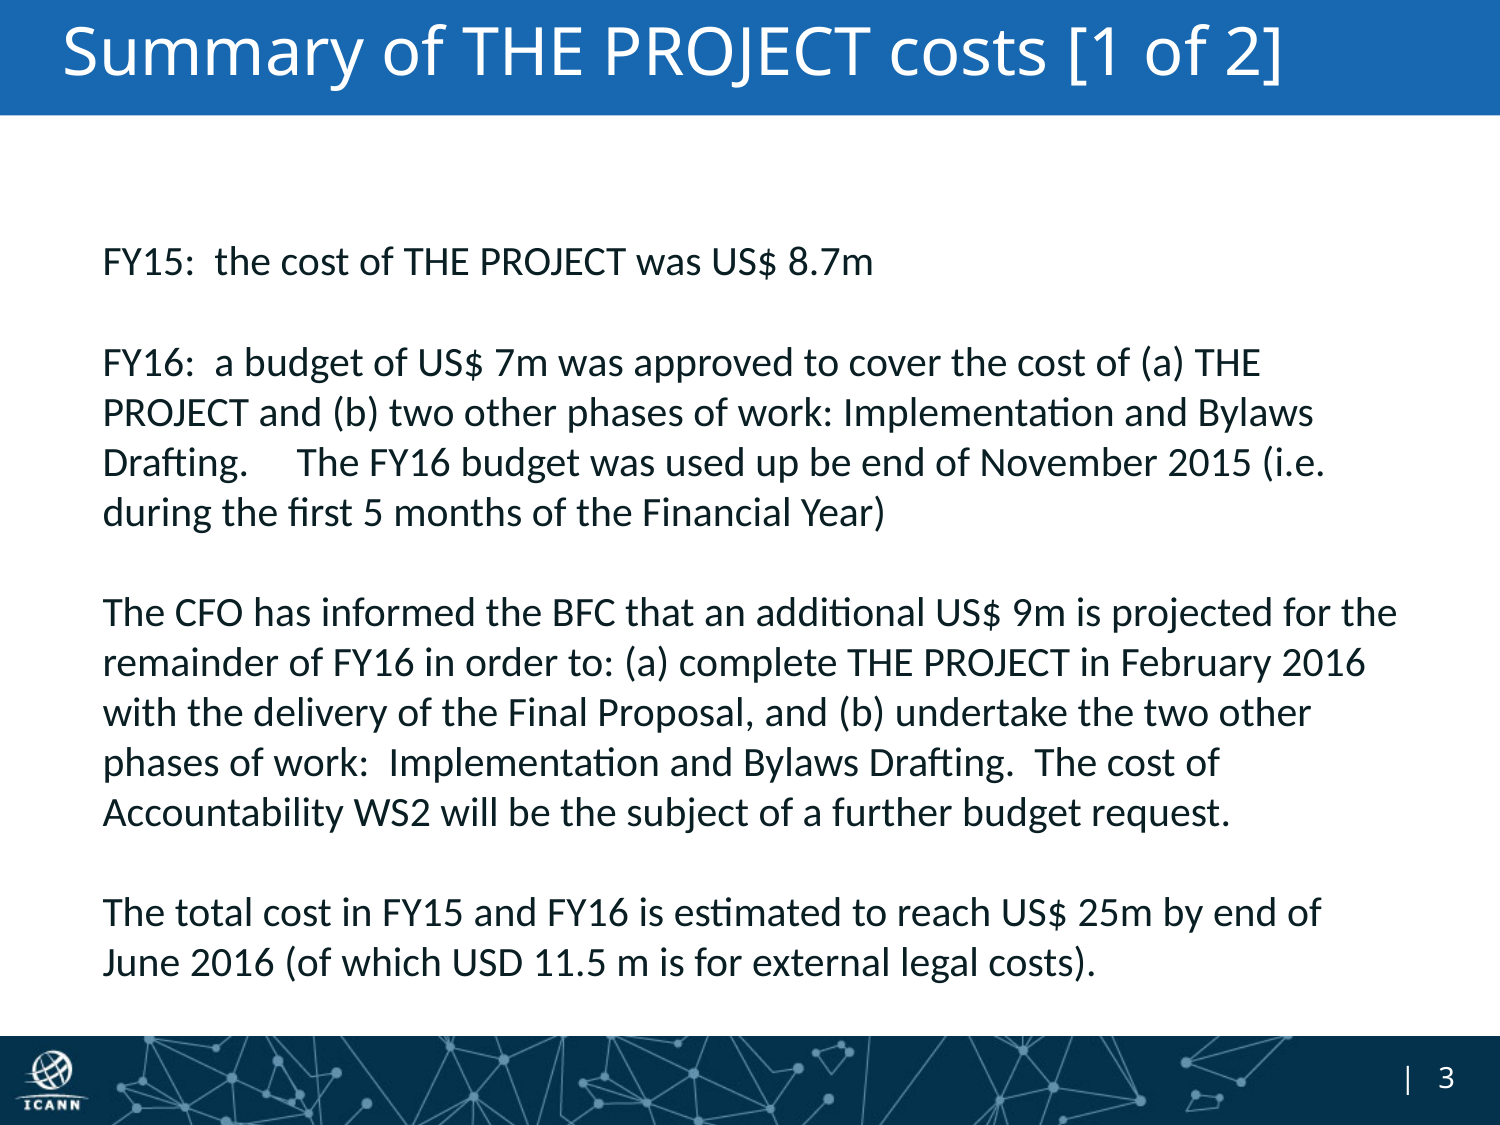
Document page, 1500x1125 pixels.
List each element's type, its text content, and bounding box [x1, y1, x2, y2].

title Summary of THE PROJECT costs [1 of 2] [0, 0, 1500, 116]
picture [0, 1036, 1500, 1125]
text_box FY15: the cost of THE PROJECT was US$ 8.7m FY16: a budget of US$ 7m was approved to cover the cost of (a) THE PROJECT and (b) two other phases of work: Implementation and Bylaws Drafting. The FY16 budget was used up be end of November 2015 (i.e. during the first 5 months of the Financial Year) The CFO has informed the BFC that an additional US$ 9m is projected for the remainder of FY16 in order to: (a) complete THE PROJECT in February 2016 with the delivery of the Final Proposal, and (b) undertake the two other phases of work: Implementation and Bylaws Drafting. The cost of Accountability WS2 will be the subject of a further budget request. The total cost in FY15 and FY16 is estimated to reach US$ 25m by end of June 2016 (of which USD 11.5 m is for external legal costs). [87, 176, 1417, 992]
